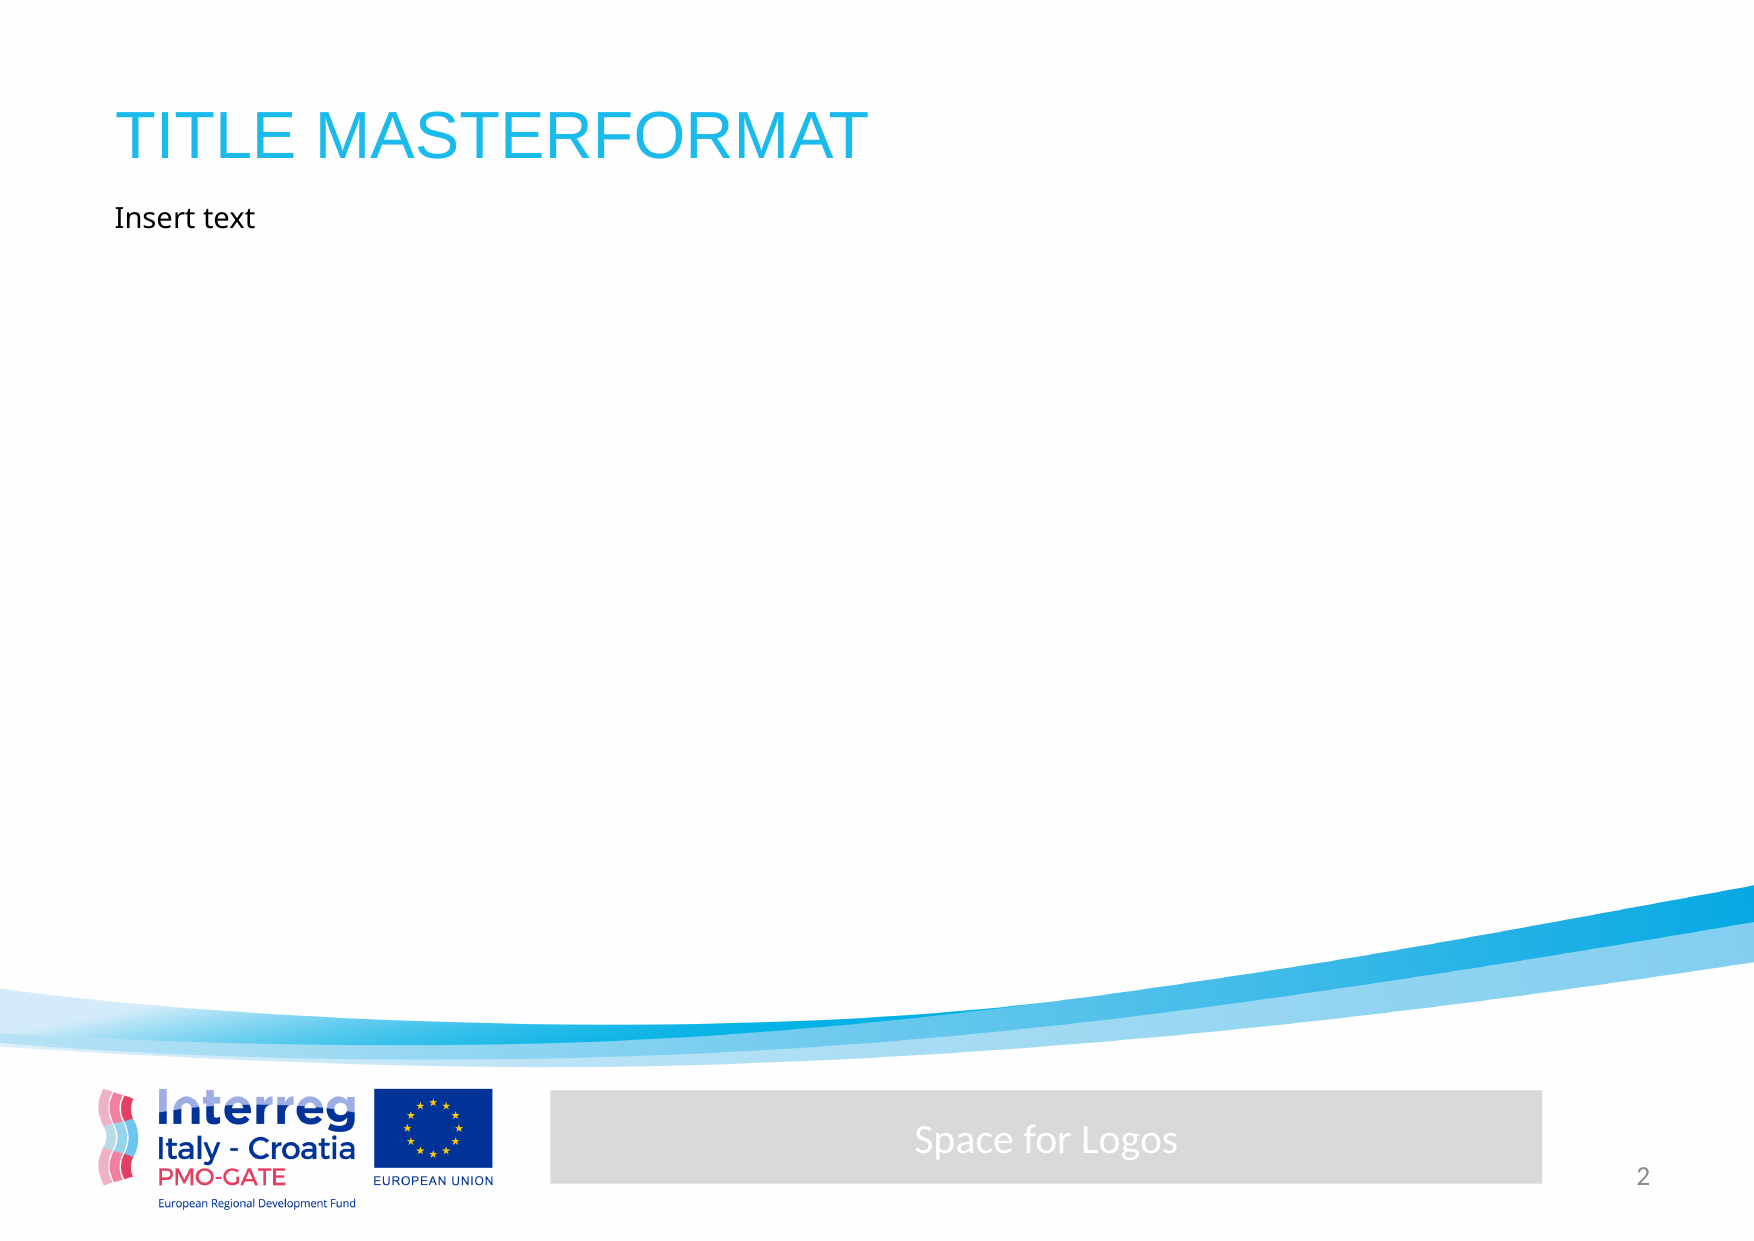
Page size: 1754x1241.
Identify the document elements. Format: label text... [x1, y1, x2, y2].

picture [0, 0, 1754, 1241]
text_box TITLE MASTERFORMAT [97, 83, 1656, 181]
text_box Space for Logos [549, 1089, 1543, 1185]
text_box Insert text [99, 191, 1658, 851]
slide_number 2 [1607, 1141, 1666, 1208]
